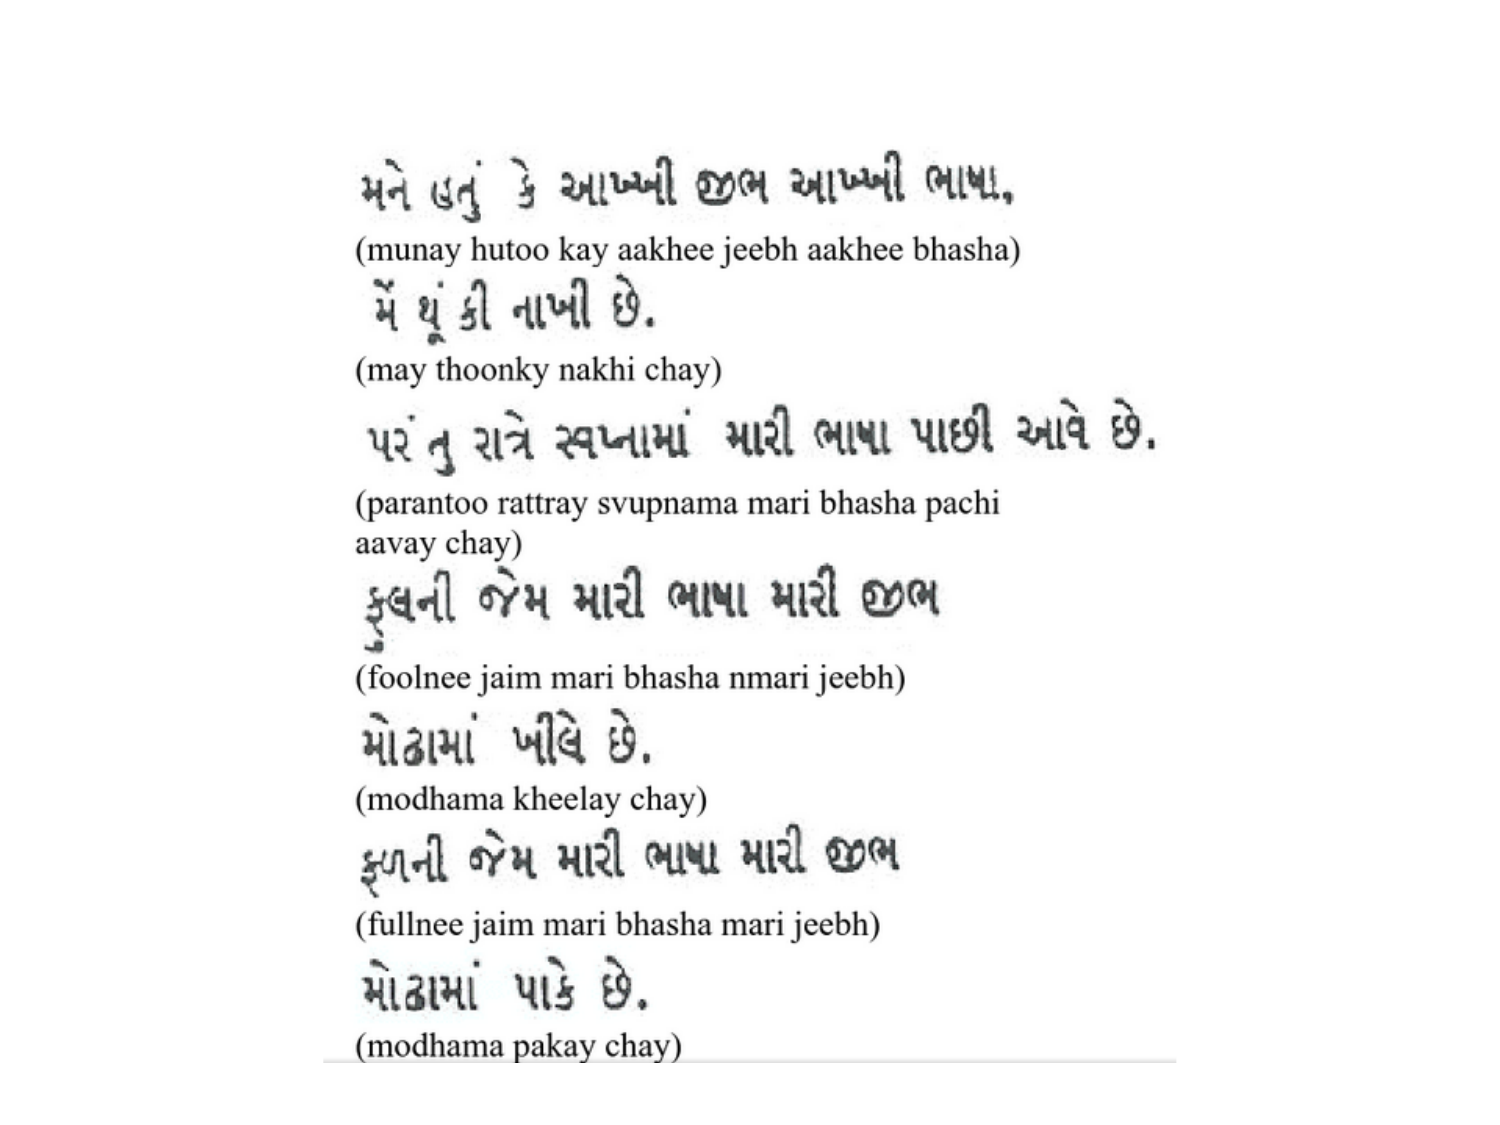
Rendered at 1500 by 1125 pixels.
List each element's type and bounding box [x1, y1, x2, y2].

picture [323, 145, 1177, 1064]
